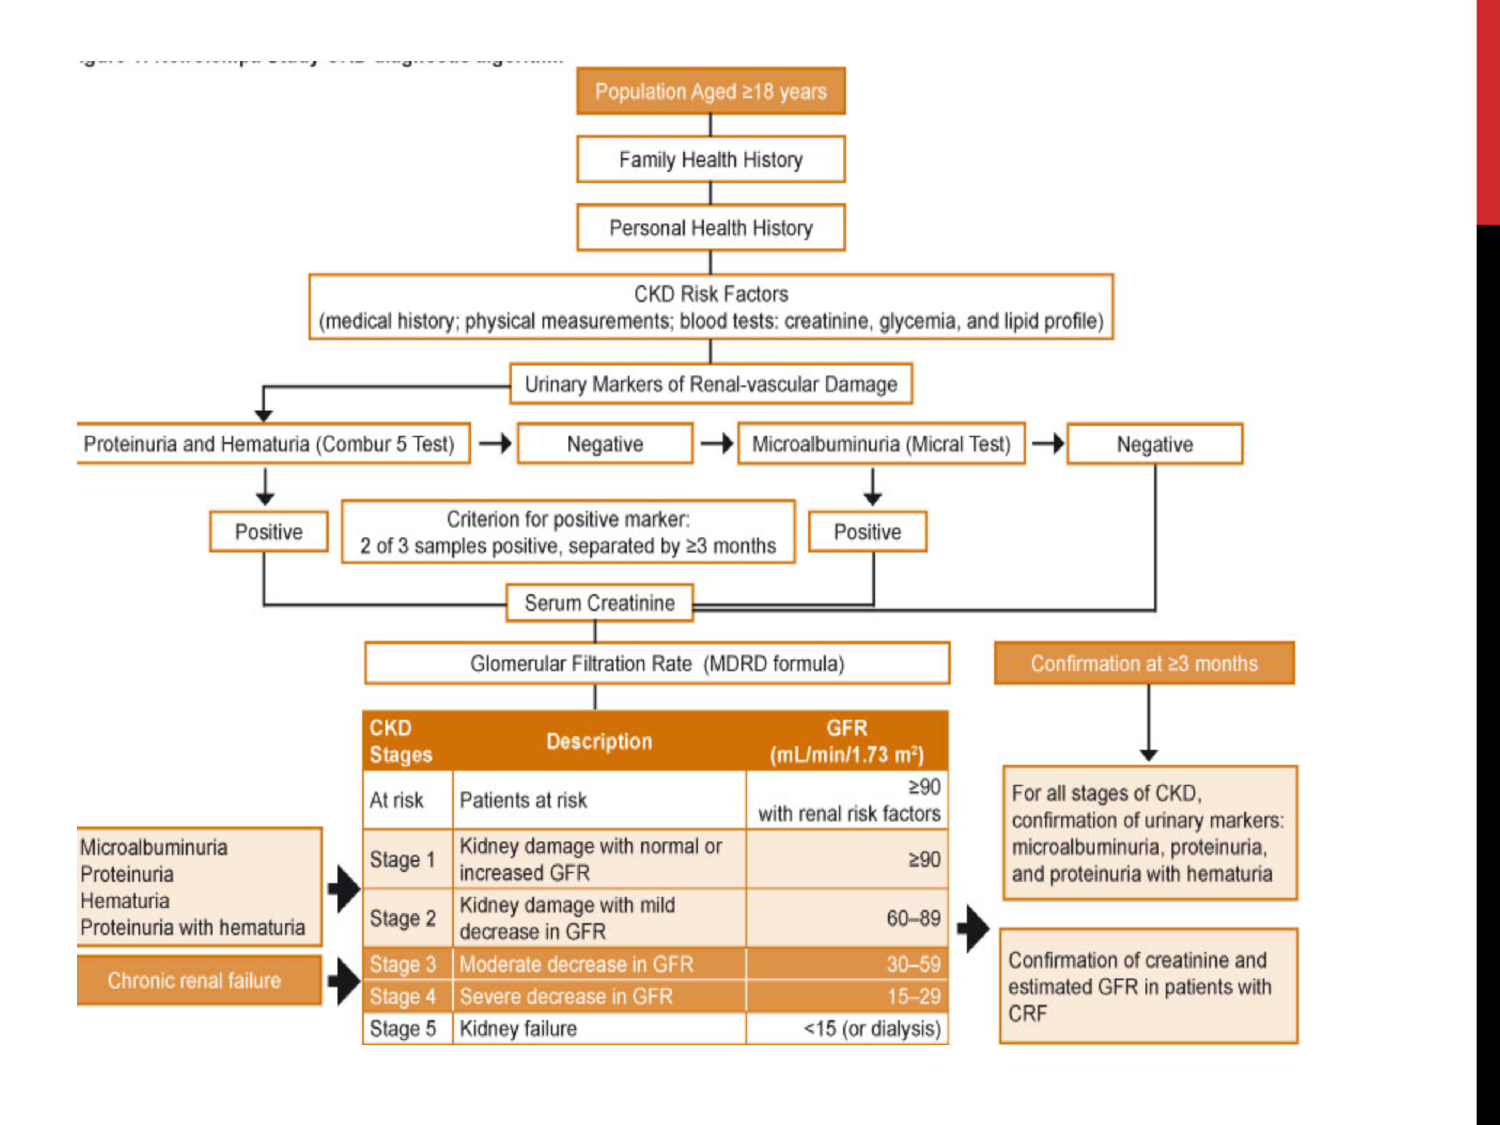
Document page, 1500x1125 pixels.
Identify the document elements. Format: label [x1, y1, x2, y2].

list [0, 61, 1478, 1081]
